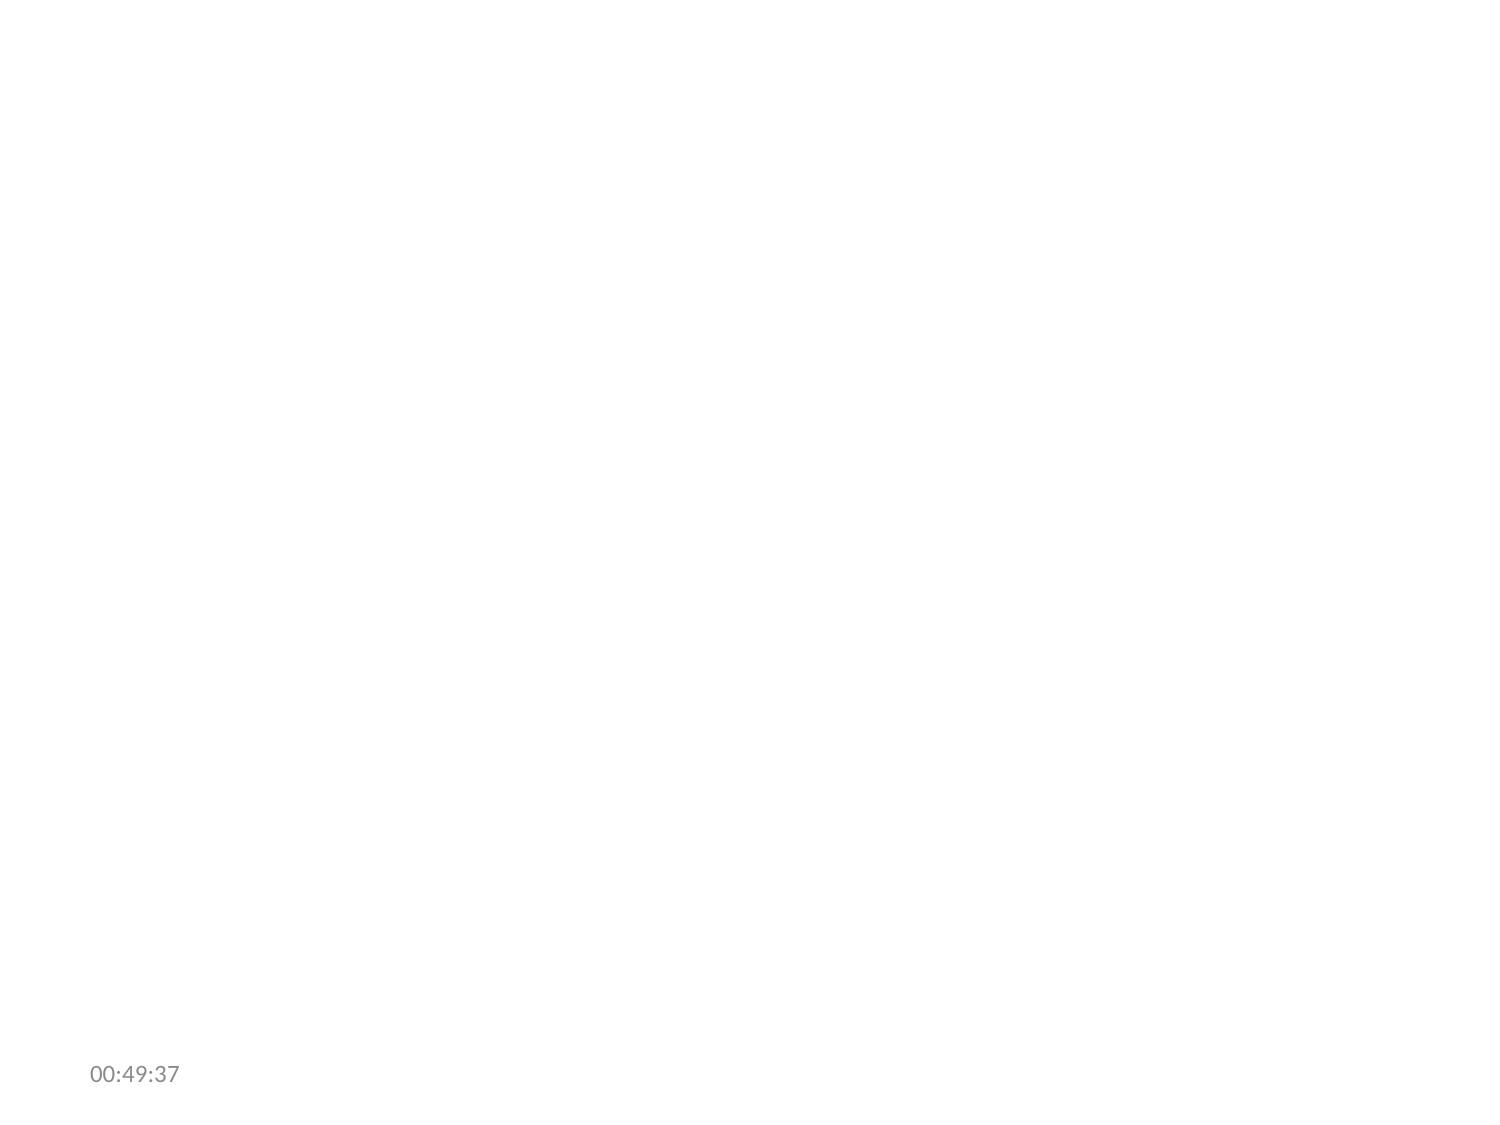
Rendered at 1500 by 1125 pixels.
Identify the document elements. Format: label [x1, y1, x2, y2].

slide_number [75, 1042, 425, 1103]
